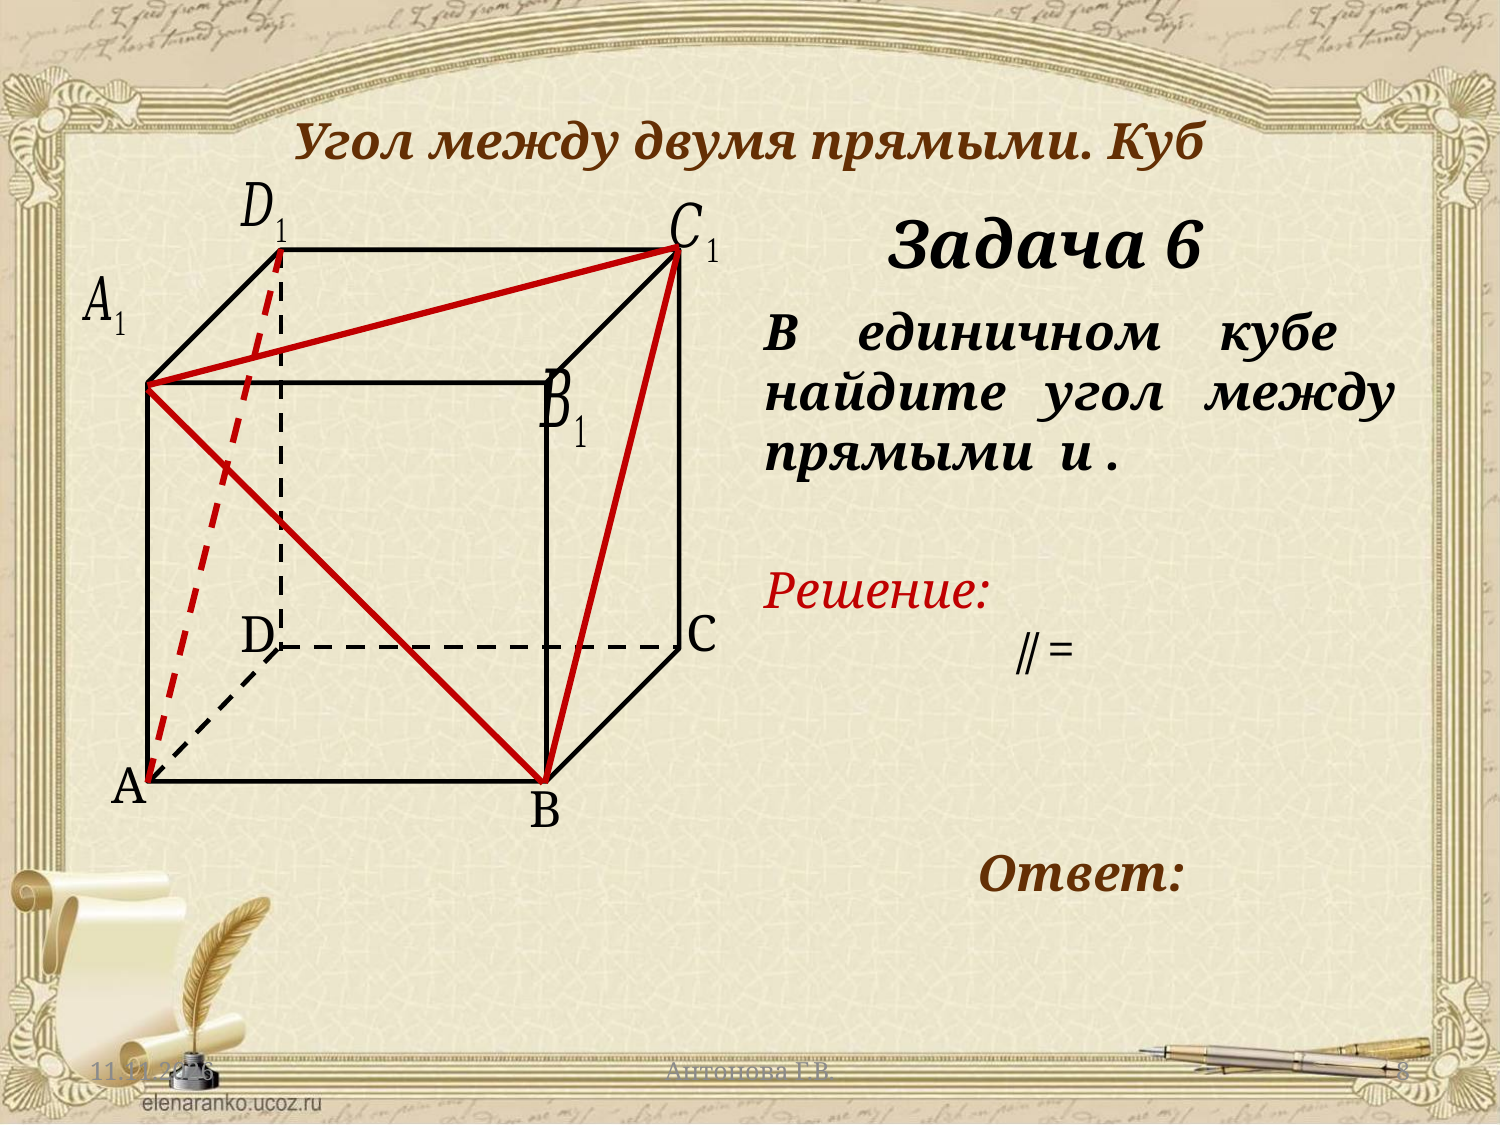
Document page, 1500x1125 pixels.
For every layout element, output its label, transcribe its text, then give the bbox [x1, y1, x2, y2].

picture [0, 0, 1500, 1125]
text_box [286, 393, 539, 784]
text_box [544, 392, 679, 784]
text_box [147, 246, 680, 386]
text_box Задача 6 [760, 194, 1471, 290]
text_box Решение: [760, 550, 1388, 626]
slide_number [75, 1042, 425, 1103]
text_box Угол между двумя прямыми. Куб [277, 101, 1365, 177]
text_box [147, 392, 282, 783]
slide_number 8 [1074, 1042, 1425, 1103]
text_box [96, 173, 755, 847]
footer Антонова Г.В. [512, 1042, 988, 1103]
